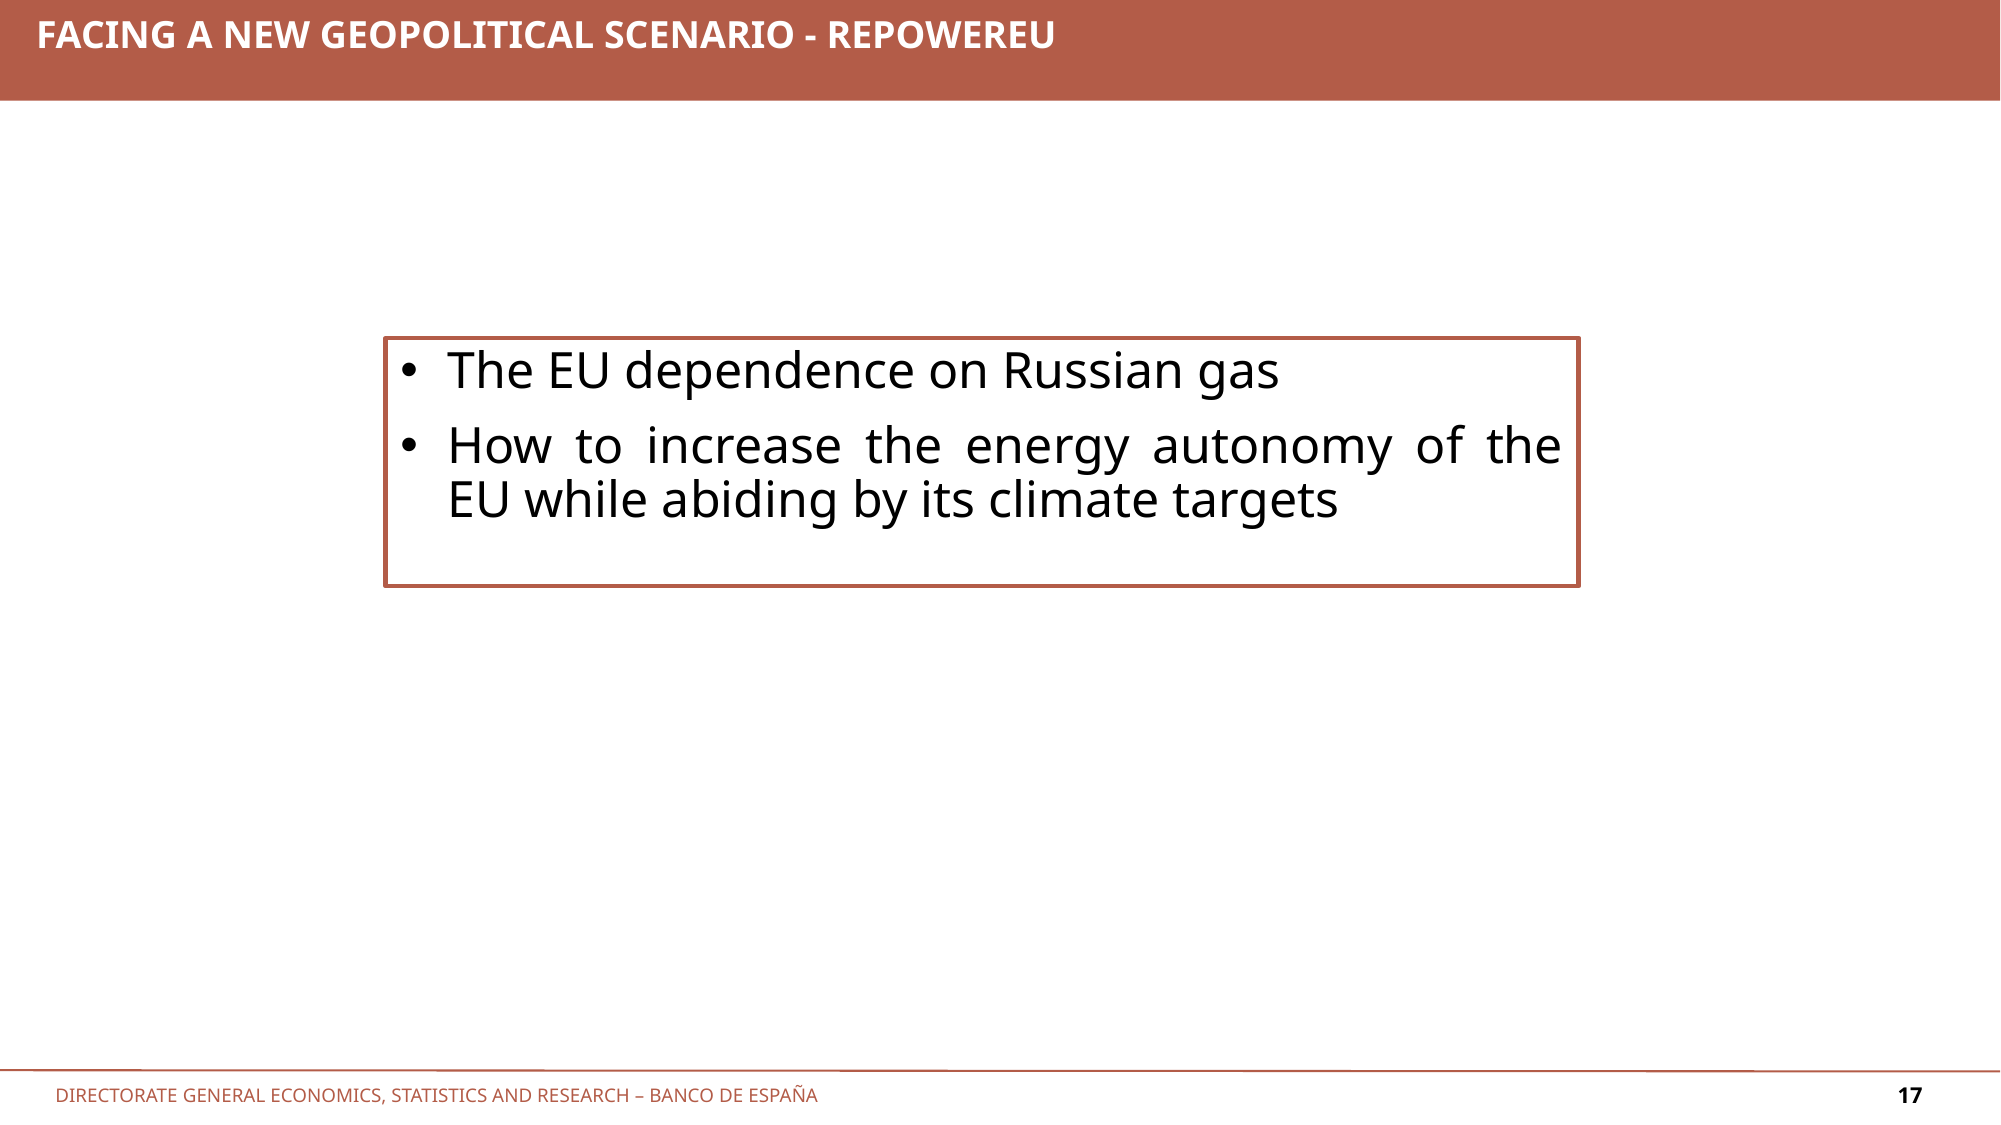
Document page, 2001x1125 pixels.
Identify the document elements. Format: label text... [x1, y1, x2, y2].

slide_number 17 [1843, 1074, 1938, 1122]
list The EU dependence on Russian gas How to increase the energy autonomy of the EU while abiding by its climate targets [385, 338, 1579, 587]
title Facing a new geopolitical scenario - repowereu [21, 8, 1983, 100]
